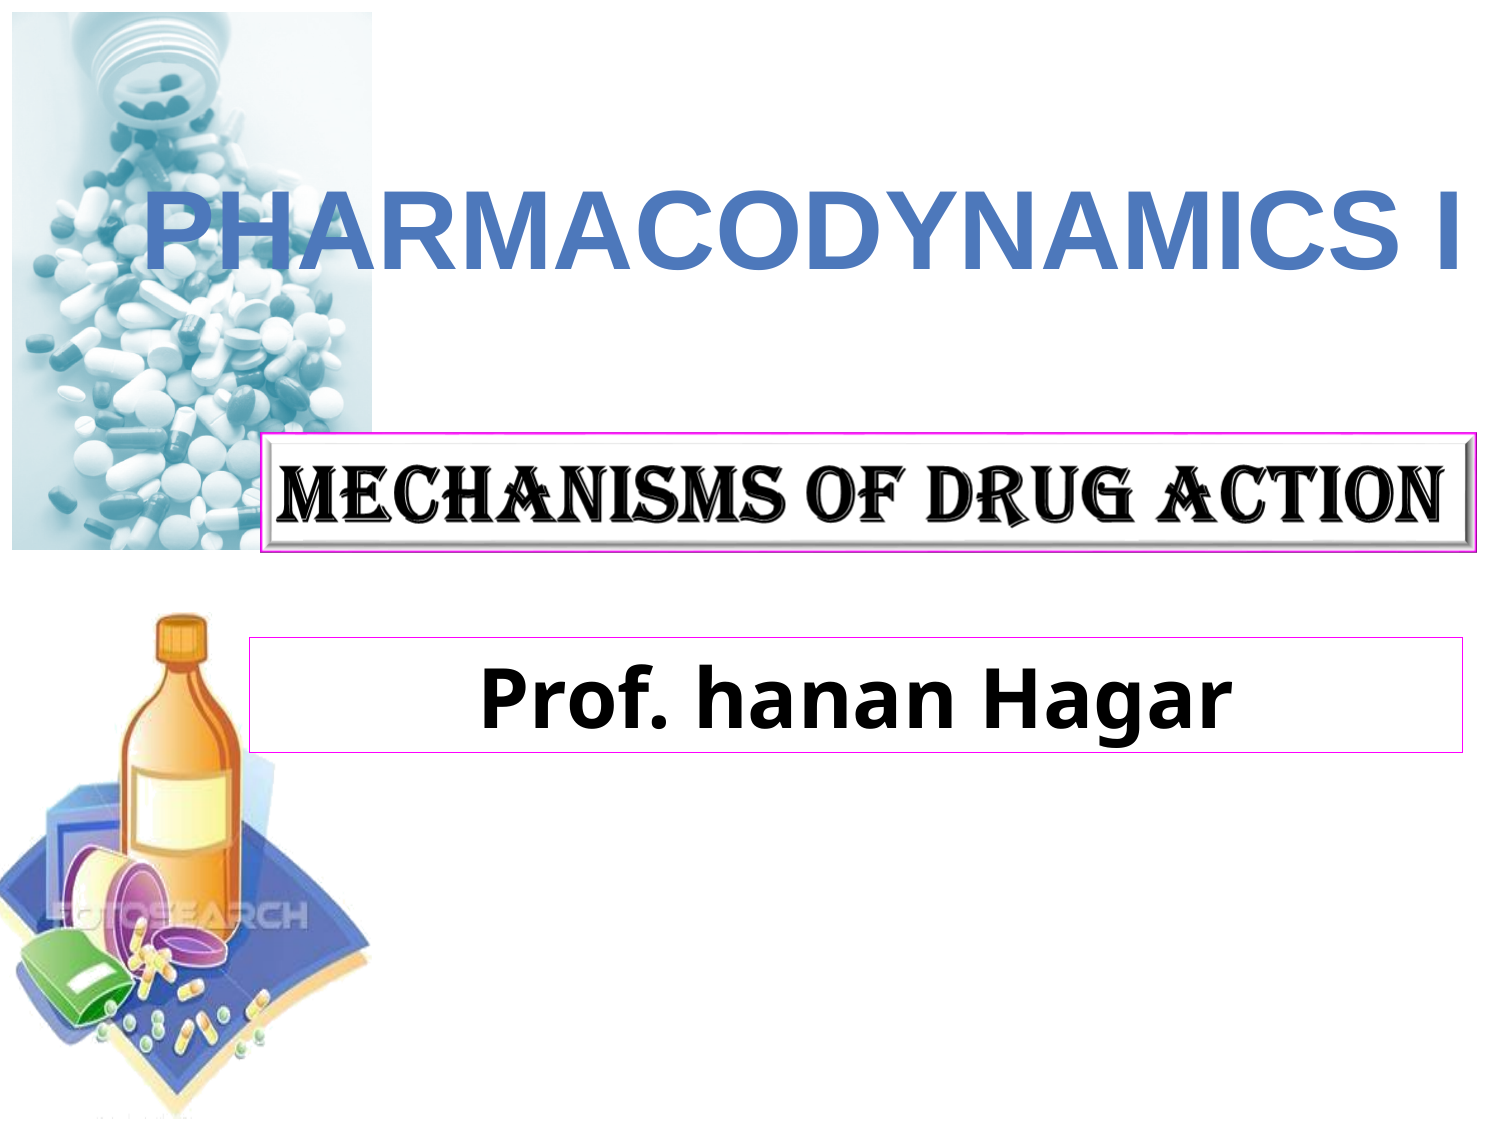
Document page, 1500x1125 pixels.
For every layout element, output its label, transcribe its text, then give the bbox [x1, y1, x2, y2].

text_box Prof. hanan Hagar [377, 637, 1463, 753]
text_box Pharmacodynamics i [376, 149, 1482, 300]
picture [12, 12, 1500, 593]
picture [0, 612, 372, 1119]
